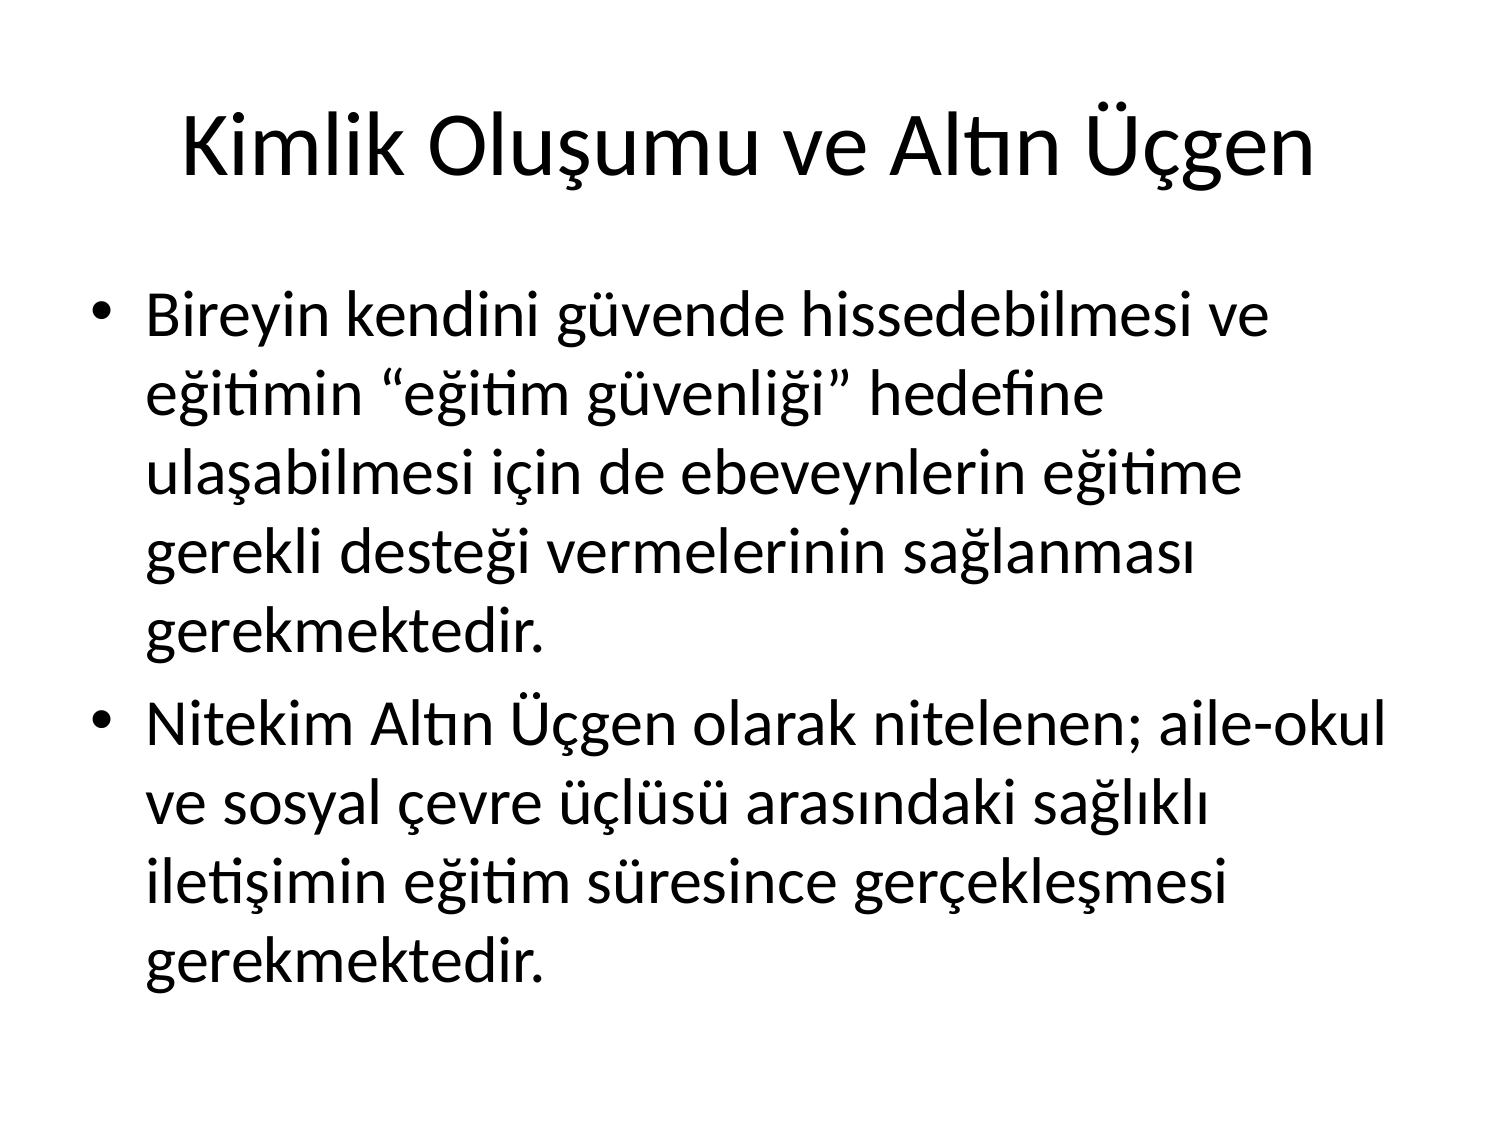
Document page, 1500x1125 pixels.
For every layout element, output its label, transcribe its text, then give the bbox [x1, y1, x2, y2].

title Kimlik Oluşumu ve Altın Üçgen [75, 45, 1425, 233]
list Bireyin kendini güvende hissedebilmesi ve eğitimin “eğitim güvenliği” hedefine ulaşabilmesi için de ebeveynlerin eğitime gerekli desteği vermelerinin sağlanması gerekmektedir. Nitekim Altın Üçgen olarak nitelenen; aile-okul ve sosyal çevre üçlüsü arasındaki sağlıklı iletişimin eğitim süresince gerçekleşmesi gerekmektedir. [75, 262, 1425, 1005]
